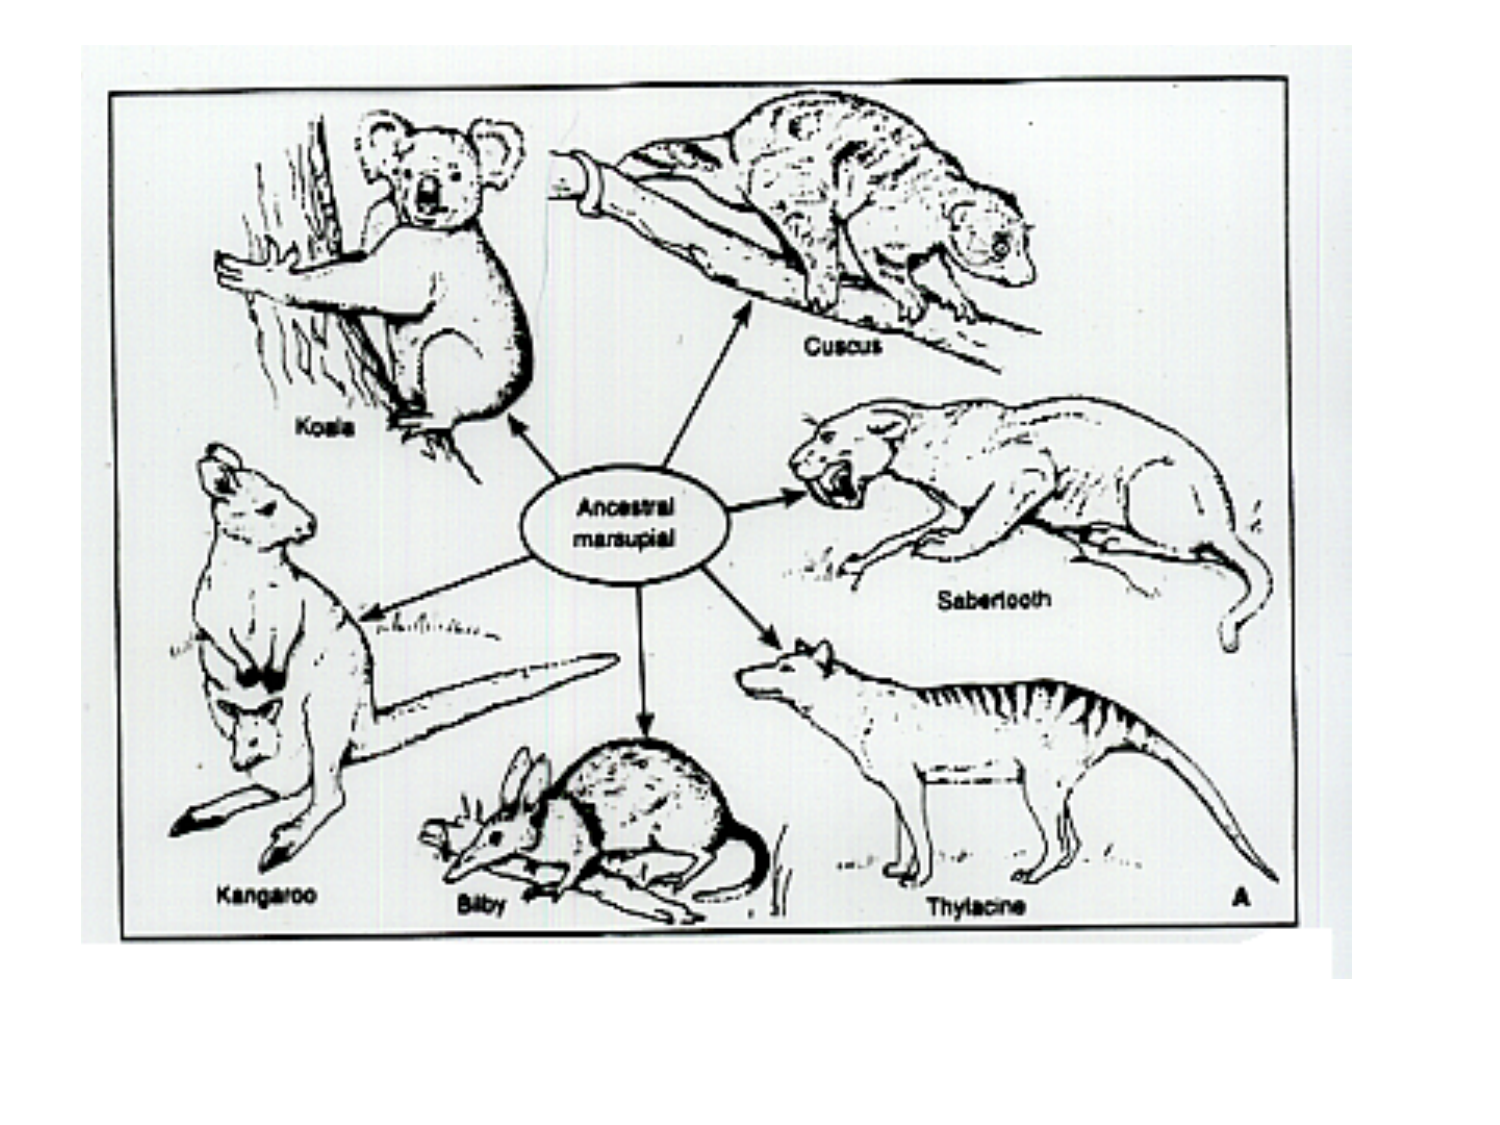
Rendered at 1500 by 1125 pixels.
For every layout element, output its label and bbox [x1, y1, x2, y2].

list [81, 45, 1352, 979]
